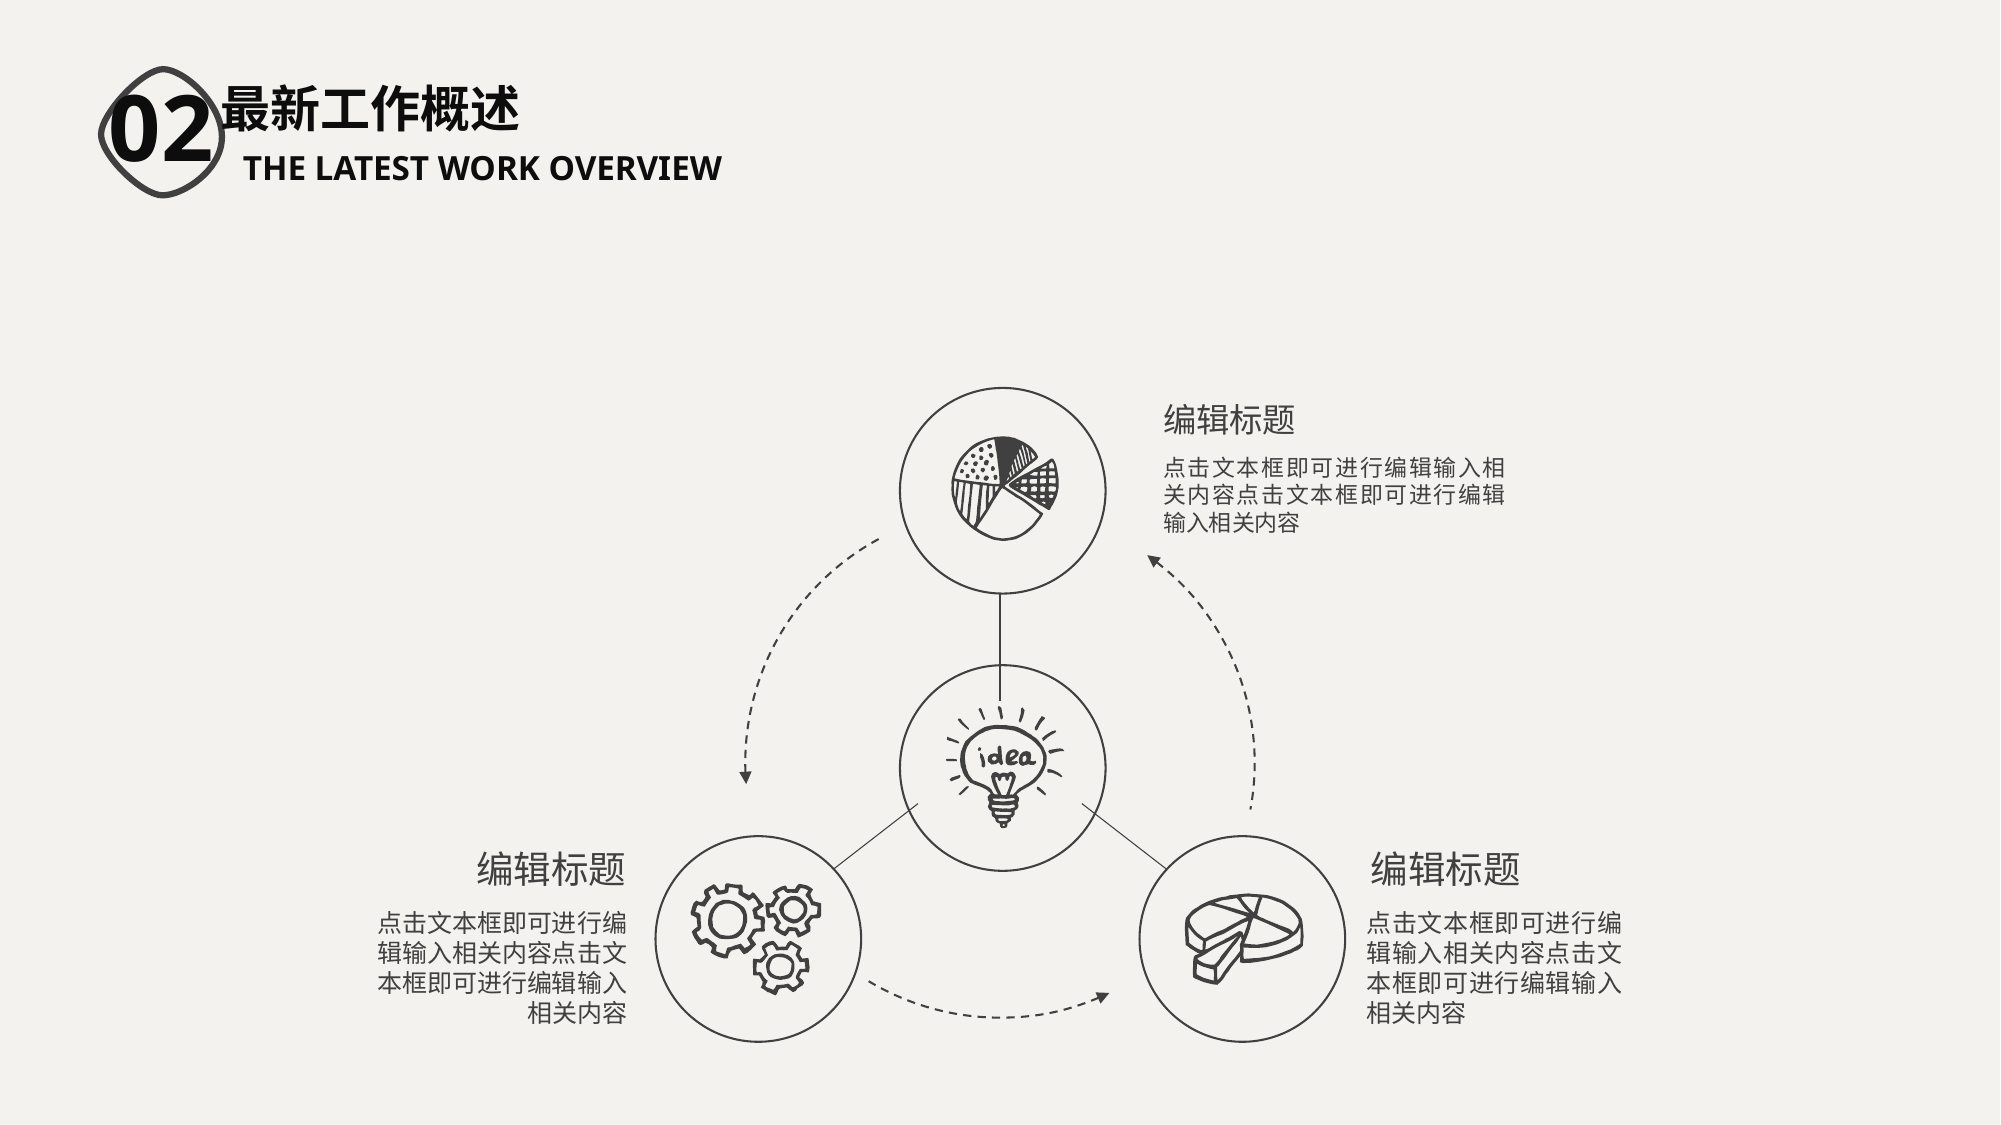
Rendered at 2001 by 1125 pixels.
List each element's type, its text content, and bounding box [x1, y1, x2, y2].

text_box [945, 706, 1065, 829]
text_box [1184, 893, 1304, 985]
text_box [141, 188, 189, 197]
text_box [1032, 776, 1106, 862]
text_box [950, 436, 1059, 542]
text_box [898, 768, 959, 854]
text_box [955, 664, 1058, 706]
text_box 编辑标题 [1148, 391, 1392, 447]
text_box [690, 882, 822, 996]
text_box 编辑标题 [461, 838, 705, 899]
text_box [833, 803, 919, 870]
text_box 最新工作概述 [205, 24, 535, 145]
text_box 02 [66, 62, 228, 188]
text_box 点击文本框即可进行编辑输入相关内容点击文本框即可进行编辑输入相关内容 [1351, 899, 1638, 1035]
text_box [868, 829, 1110, 1019]
text_box [898, 386, 1107, 595]
text_box 编辑标题 [1356, 838, 1600, 899]
text_box THE LATEST WORK OVERVIEW [228, 139, 925, 195]
text_box 点击文本框即可进行编辑输入相关内容点击文本框即可进行编辑输入相关内容 [356, 899, 642, 1035]
text_box [1040, 555, 1256, 810]
text_box [1138, 835, 1347, 1043]
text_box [1081, 803, 1167, 870]
text_box [739, 537, 970, 785]
text_box 点击文本框即可进行编辑输入相关内容点击文本框即可进行编辑输入相关内容 [1148, 445, 1521, 543]
text_box [654, 835, 863, 1043]
